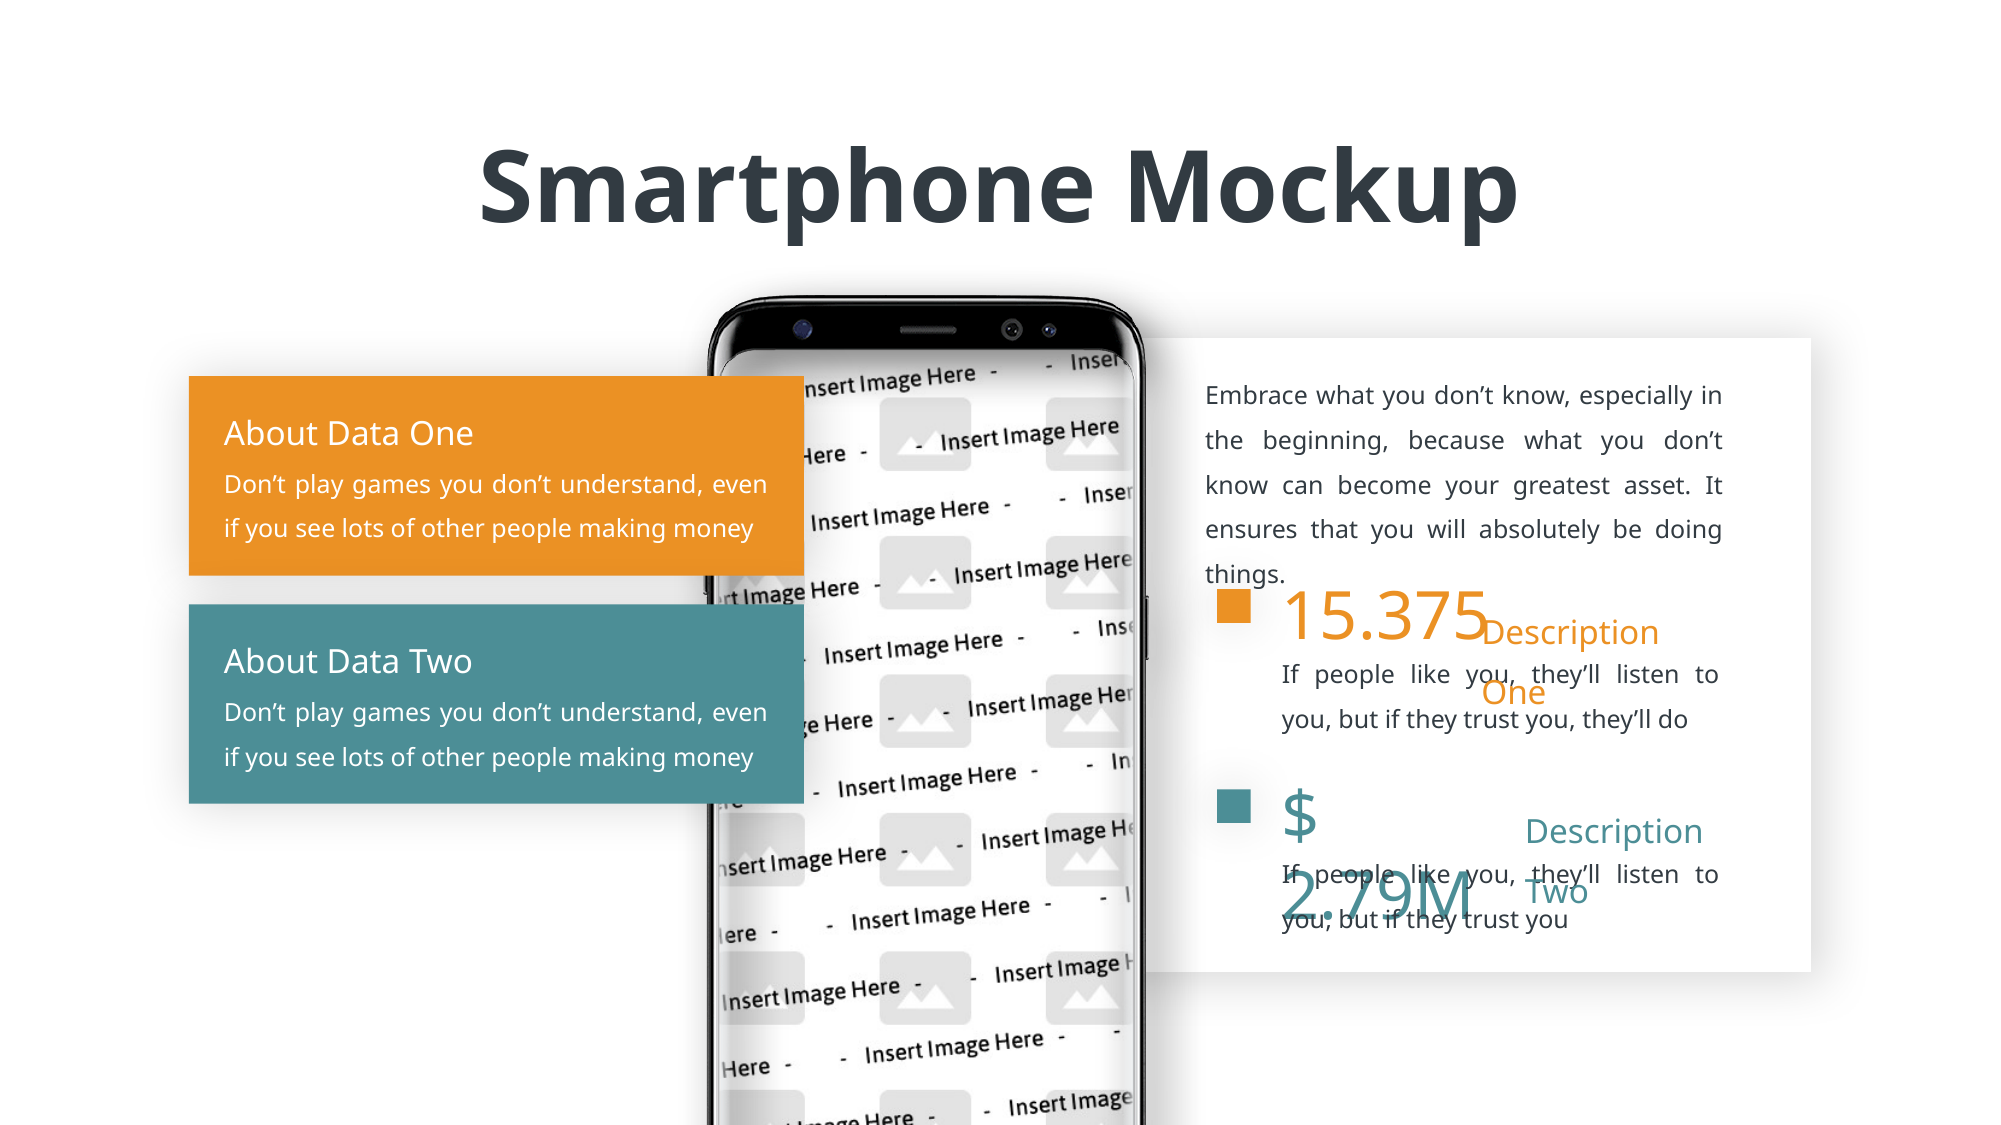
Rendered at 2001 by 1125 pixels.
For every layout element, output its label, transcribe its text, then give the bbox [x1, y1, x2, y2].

text_box [188, 603, 702, 805]
text_box Embrace what you don’t know, especially in the beginning, because what you don’t know can become your greatest asset. It ensures that you will absolutely be doing things. [1190, 357, 1739, 597]
text_box Description One [1466, 583, 1735, 719]
text_box If people like you, they’ll listen to you, but if they trust you, they’ll do [1267, 636, 1735, 741]
text_box If people like you, they’ll listen to you, but if they trust you [1267, 836, 1735, 941]
text_box [1216, 588, 1252, 624]
text_box 15.375 [1267, 565, 1526, 636]
text_box About Data Two [209, 633, 702, 673]
text_box [188, 375, 702, 577]
text_box Description Two [1510, 782, 1779, 918]
text_box [1216, 788, 1252, 824]
text_box Don’t play games you don’t understand, even if you see lots of other people making money [209, 445, 702, 551]
text_box Smartphone Mockup [265, 114, 1735, 250]
text_box $ 2.79M [1267, 765, 1526, 836]
text_box Don’t play games you don’t understand, even if you see lots of other people making money [209, 673, 702, 779]
text_box About Data One [209, 405, 702, 445]
picture [702, 295, 1149, 1125]
text_box [1196, 337, 1812, 973]
